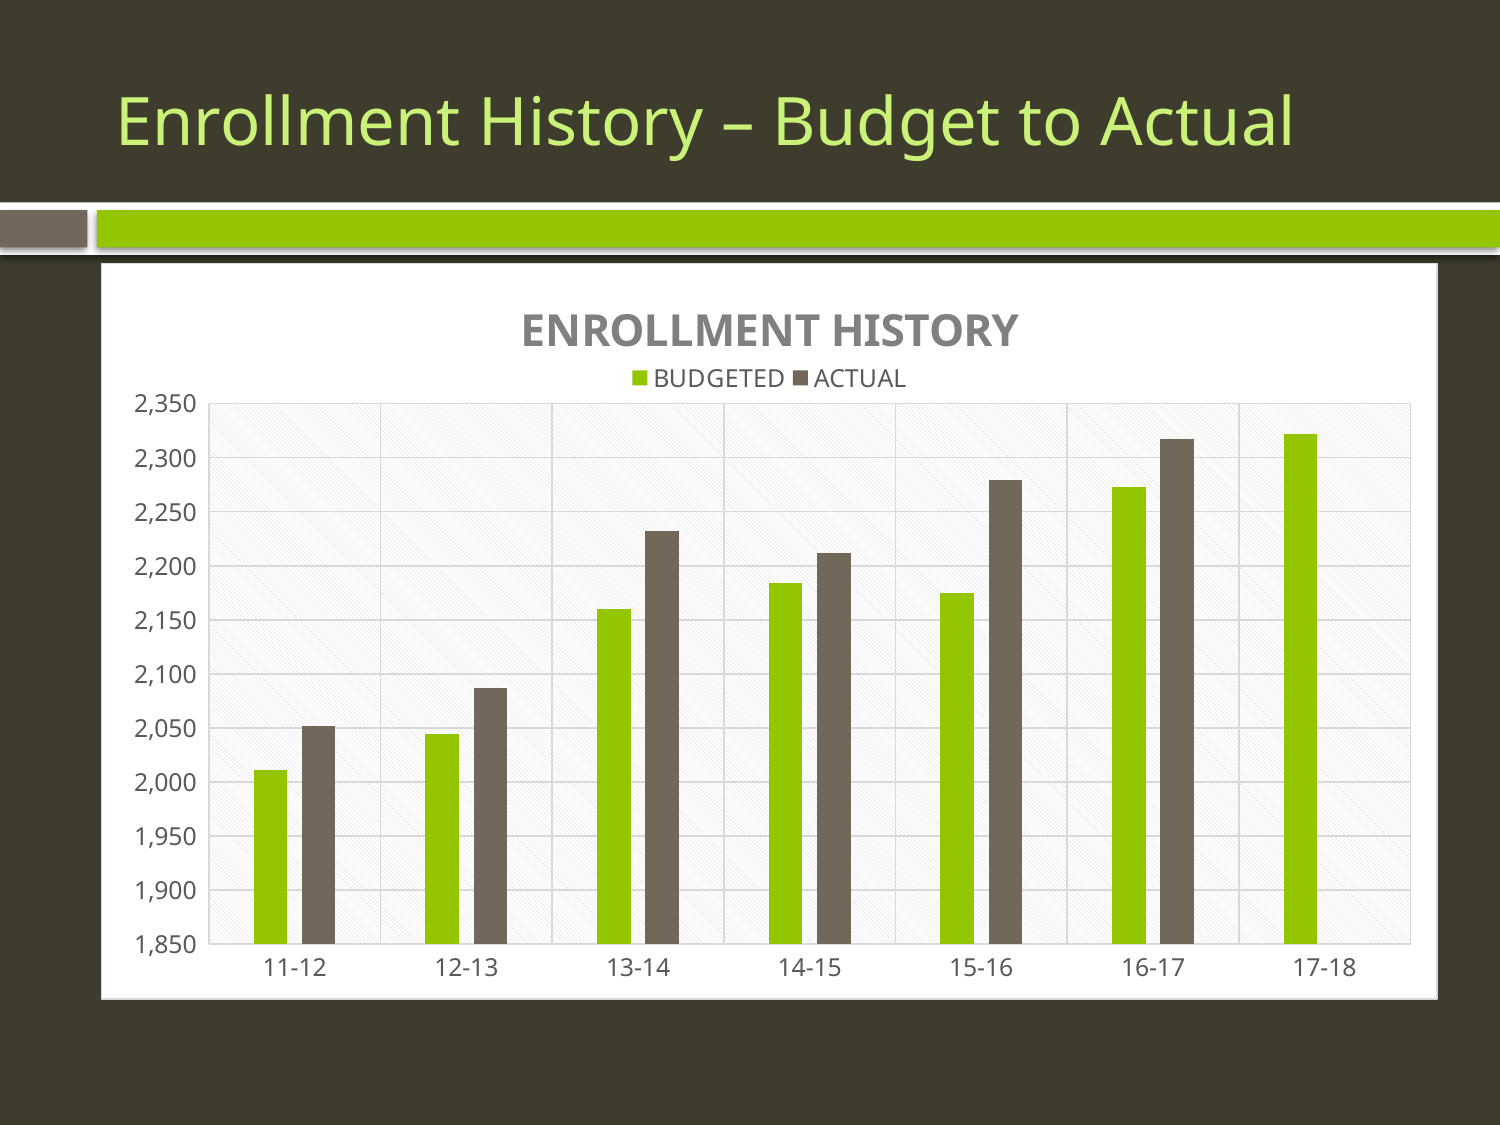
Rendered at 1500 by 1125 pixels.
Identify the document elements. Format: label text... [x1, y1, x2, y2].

title Enrollment History – Budget to Actual [100, 37, 1438, 200]
chart [100, 262, 1439, 1001]
